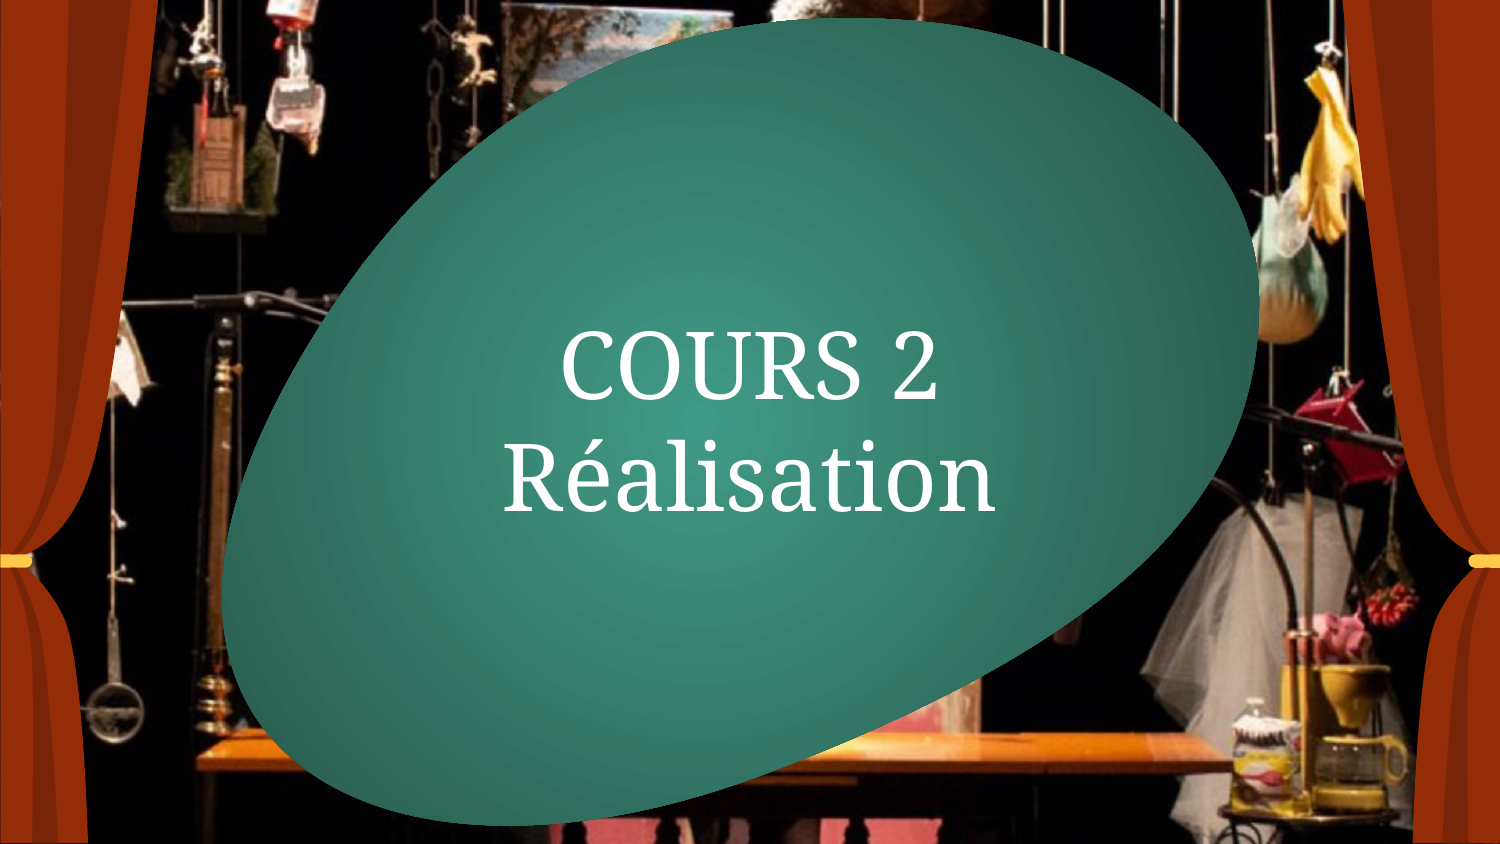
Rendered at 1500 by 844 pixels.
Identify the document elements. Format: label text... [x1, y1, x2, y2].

title COURS 2 Réalisation [369, 241, 1131, 595]
text_box [381, 18, 1260, 574]
text_box [222, 256, 1106, 826]
picture [28, 0, 1472, 844]
